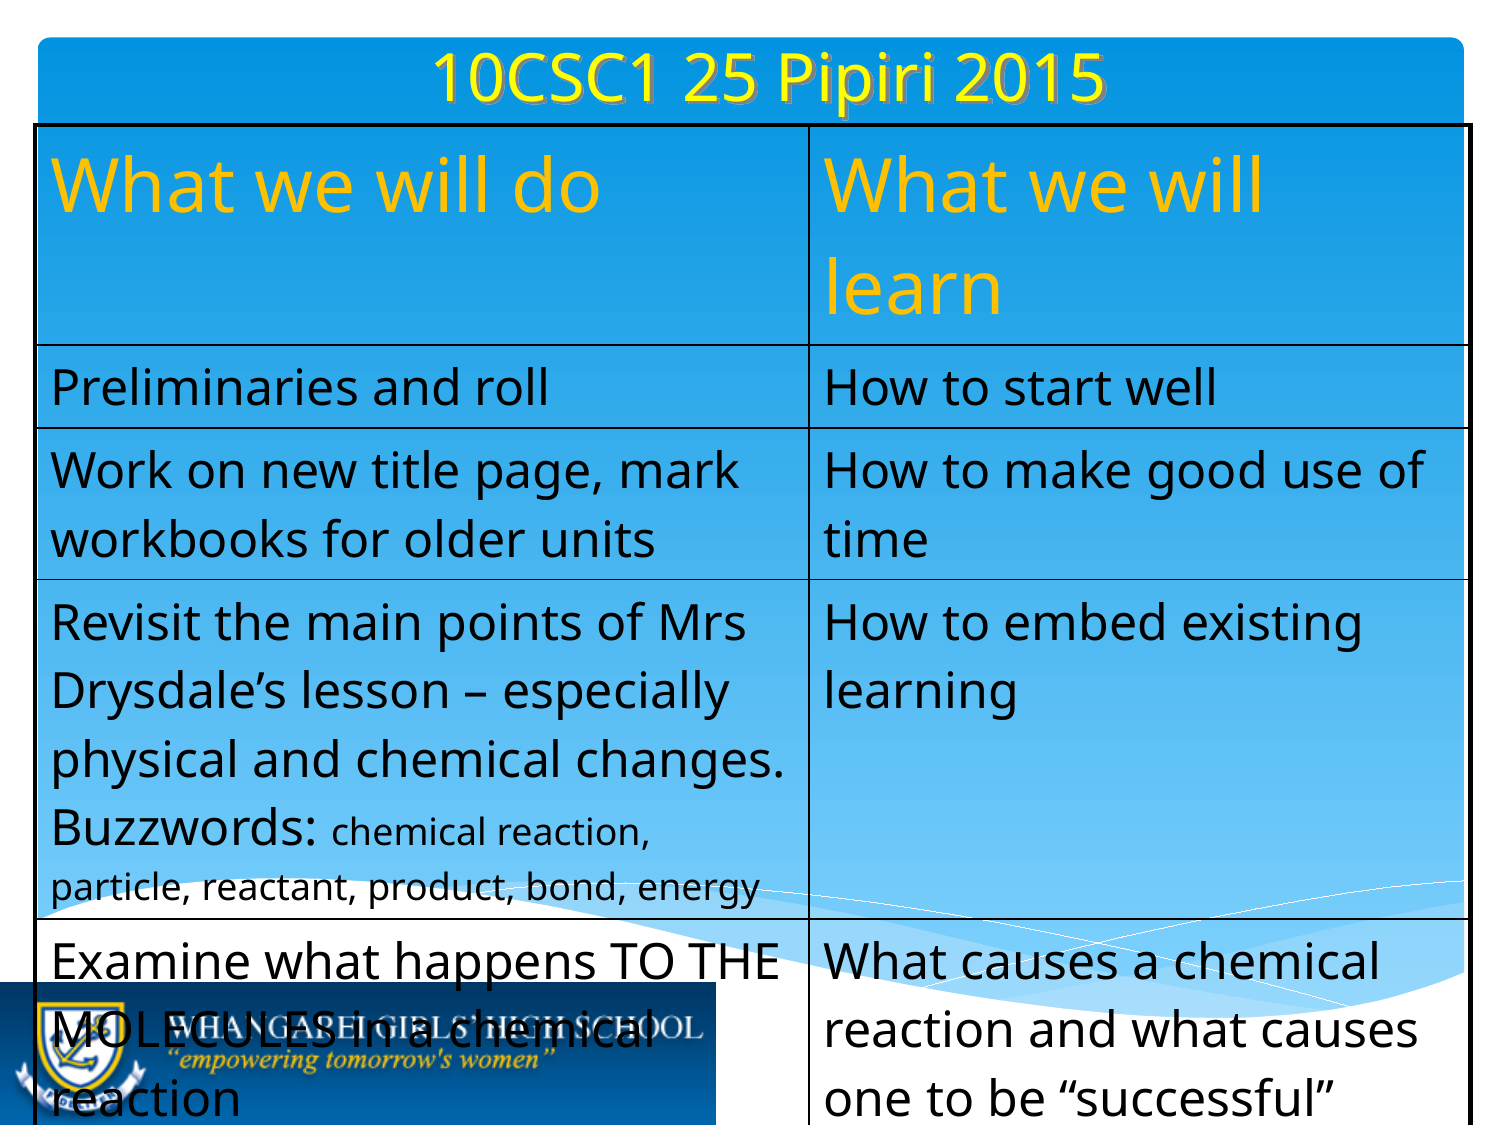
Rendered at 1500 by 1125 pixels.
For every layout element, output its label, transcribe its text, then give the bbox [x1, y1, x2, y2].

table_cell What causes a chemical reaction and what causes one to be “successful” [810, 920, 1468, 1125]
table_cell How to start well [810, 346, 1468, 427]
table_header What we will do [37, 127, 808, 344]
picture [0, 982, 716, 1125]
table_cell Work on new title page, mark workbooks for older units [37, 429, 808, 579]
table_cell How to embed existing learning [810, 580, 1468, 918]
table_header What we will learn [810, 127, 1468, 344]
table_cell Revisit the main points of Mrs Drysdale’s lesson – especially physical and chemical changes. Buzzwords: chemical reaction, particle, reactant, product, bond, energy [37, 580, 808, 918]
table_cell Examine what happens TO THE MOLECULES in a chemical reaction [37, 920, 808, 1125]
table_cell Preliminaries and roll [37, 346, 808, 427]
table_cell How to make good use of time [810, 429, 1468, 579]
text_box 10CSC1 25 Pipiri 2015 [162, 24, 1375, 123]
